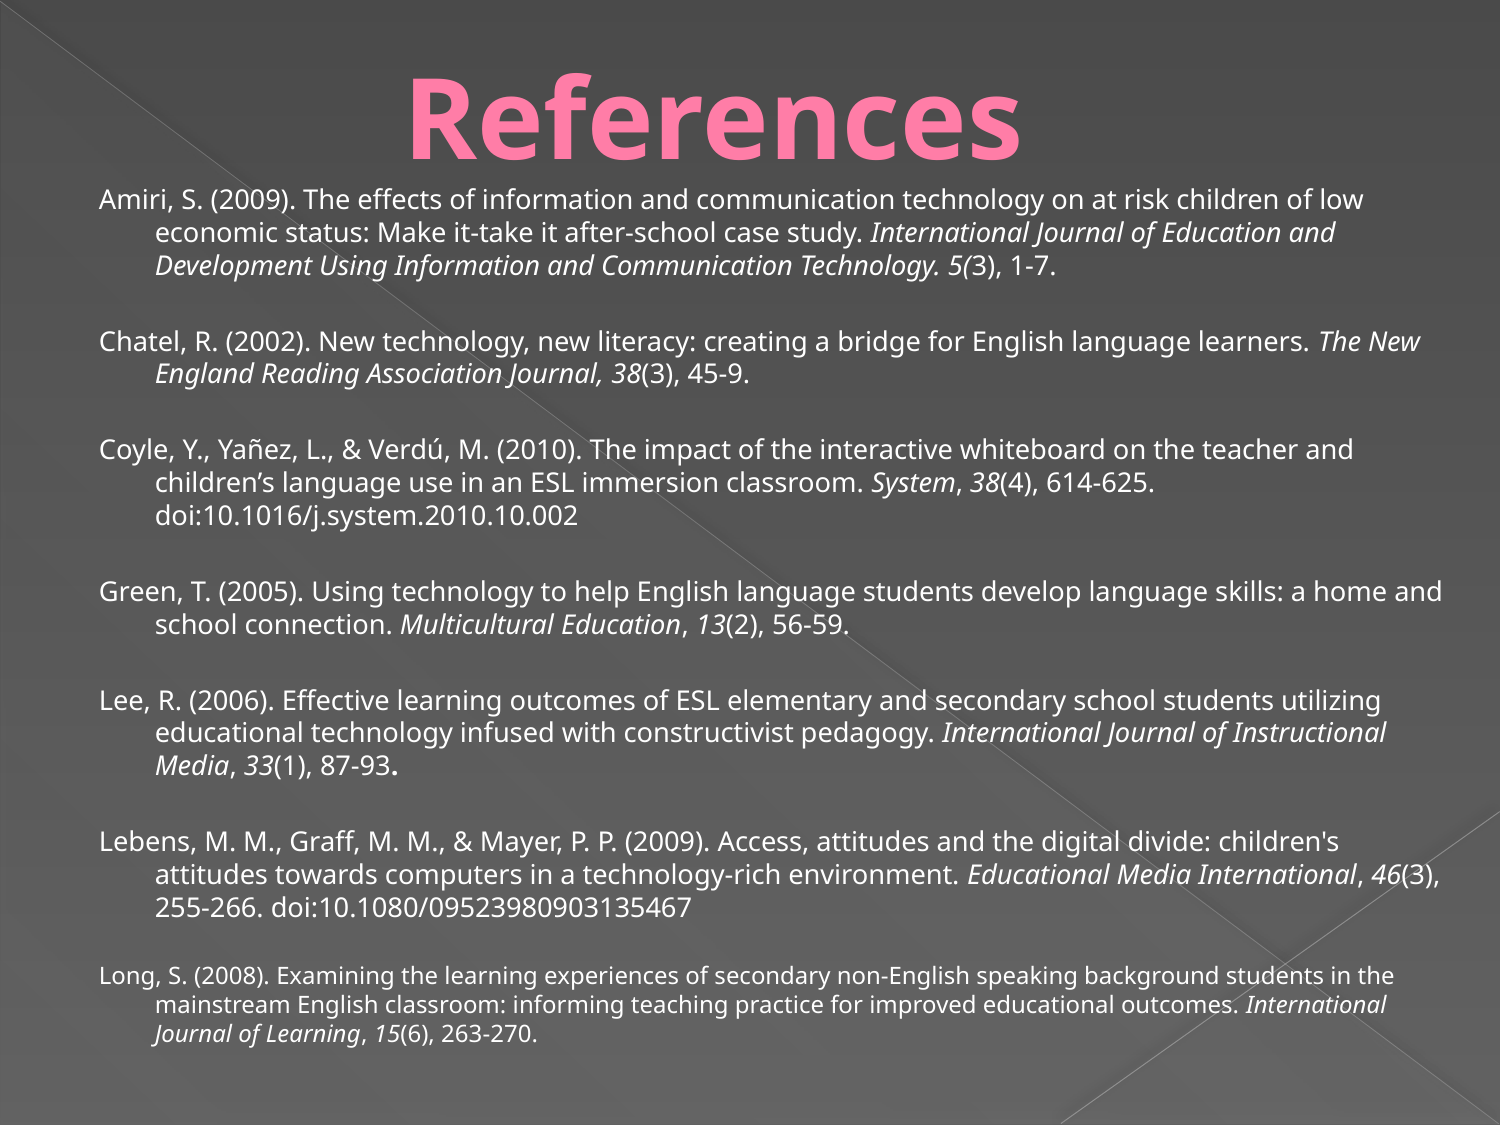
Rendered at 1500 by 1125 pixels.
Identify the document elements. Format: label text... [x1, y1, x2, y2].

list Amiri, S. (2009). The effects of information and communication technology on at risk children of low economic status: Make it-take it after-school case study. International Journal of Education and Development Using Information and Communication Technology. 5(3), 1-7. Chatel, R. (2002). New technology, new literacy: creating a bridge for English language learners. The New England Reading Association Journal, 38(3), 45-9. Coyle, Y., Yañez, L., & Verdú, M. (2010). The impact of the interactive whiteboard on the teacher and children’s language use in an ESL immersion classroom. System, 38(4), 614-625. doi:10.1016/j.system.2010.10.002 Green, T. (2005). Using technology to help English language students develop language skills: a home and school connection. Multicultural Education, 13(2), 56-59. Lee, R. (2006). Effective learning outcomes of ESL elementary and secondary school students utilizing educational technology infused with constructivist pedagogy. International Journal of Instructional Media, 33(1), 87-93. Lebens, M. M., Graff, M. M., & Mayer, P. P. (2009). Access, attitudes and the digital divide: children's attitudes towards computers in a technology-rich environment. Educational Media International, 46(3), 255-266. doi:10.1080/09523980903135467 Long, S. (2008). Examining the learning experiences of secondary non-English speaking background students in the mainstream English classroom: informing teaching practice for improved educational outcomes. International Journal of Learning, 15(6), 263-270. [75, 174, 1463, 1059]
title References [75, 0, 1425, 174]
